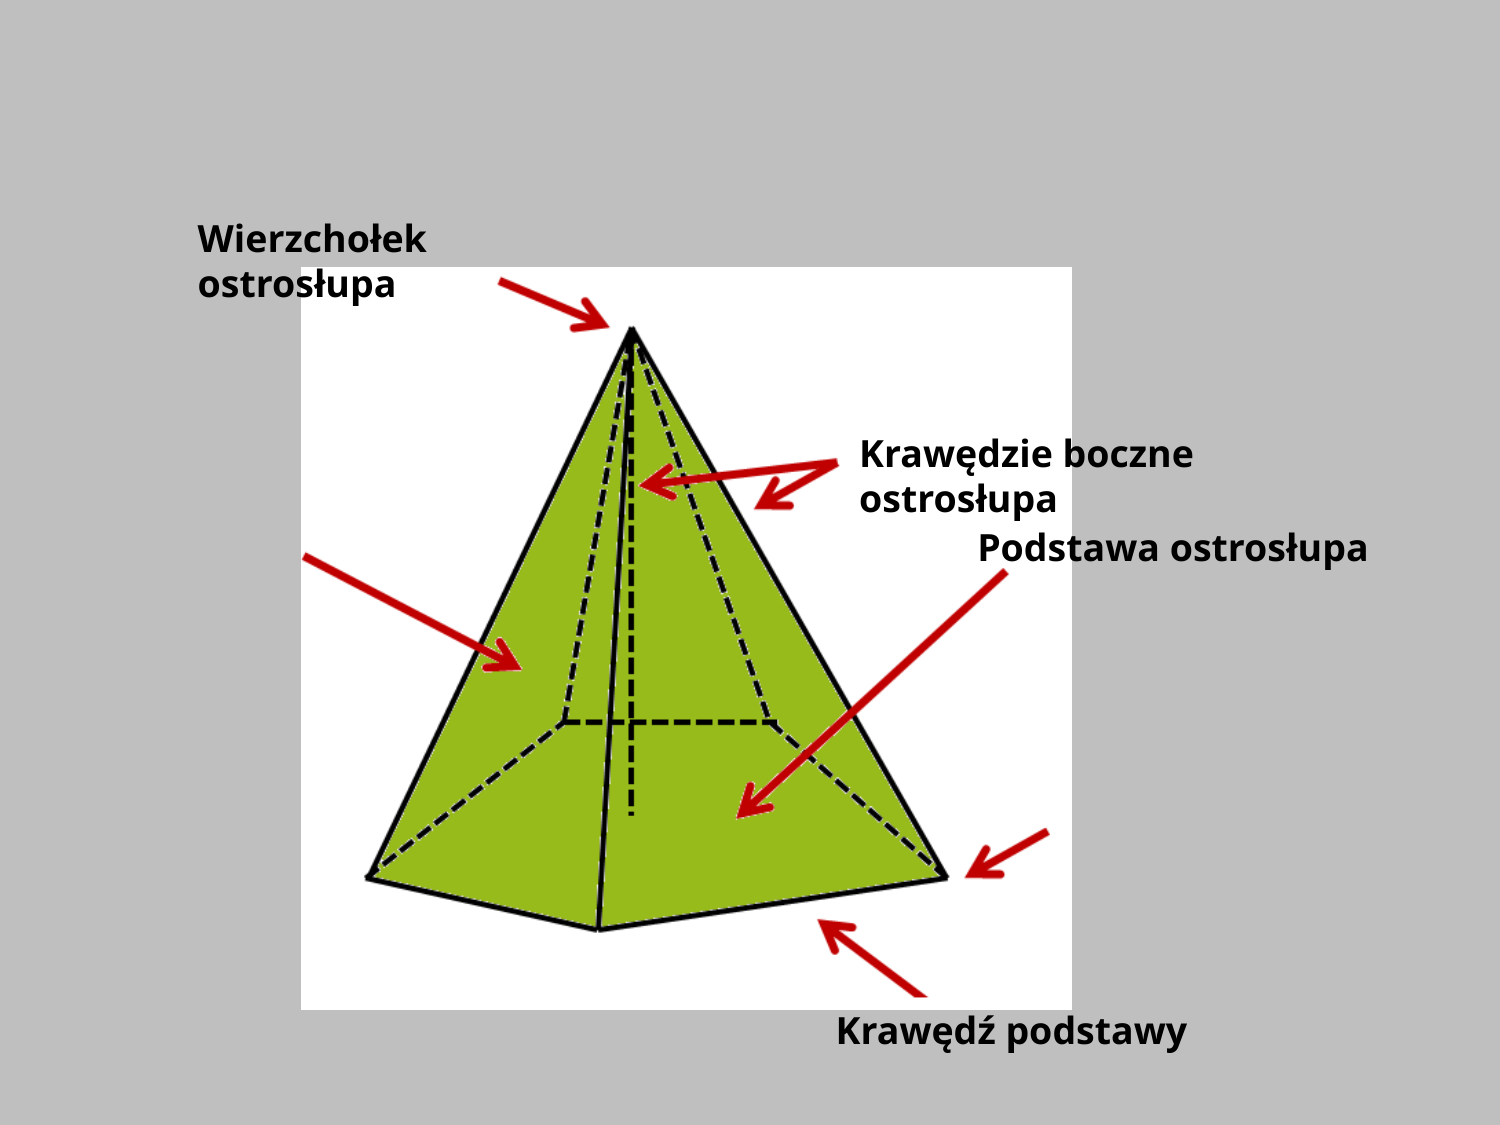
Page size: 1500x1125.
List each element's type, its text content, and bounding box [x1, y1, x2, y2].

text_box Krawędzie boczne ostrosłupa [1076, 422, 1282, 516]
text_box Krawędź podstawy [820, 999, 1258, 1060]
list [300, 266, 1072, 1010]
text_box Podstawa ostrosłupa [1076, 516, 1400, 577]
text_box Wierzchołek ostrosłupa [183, 208, 621, 313]
